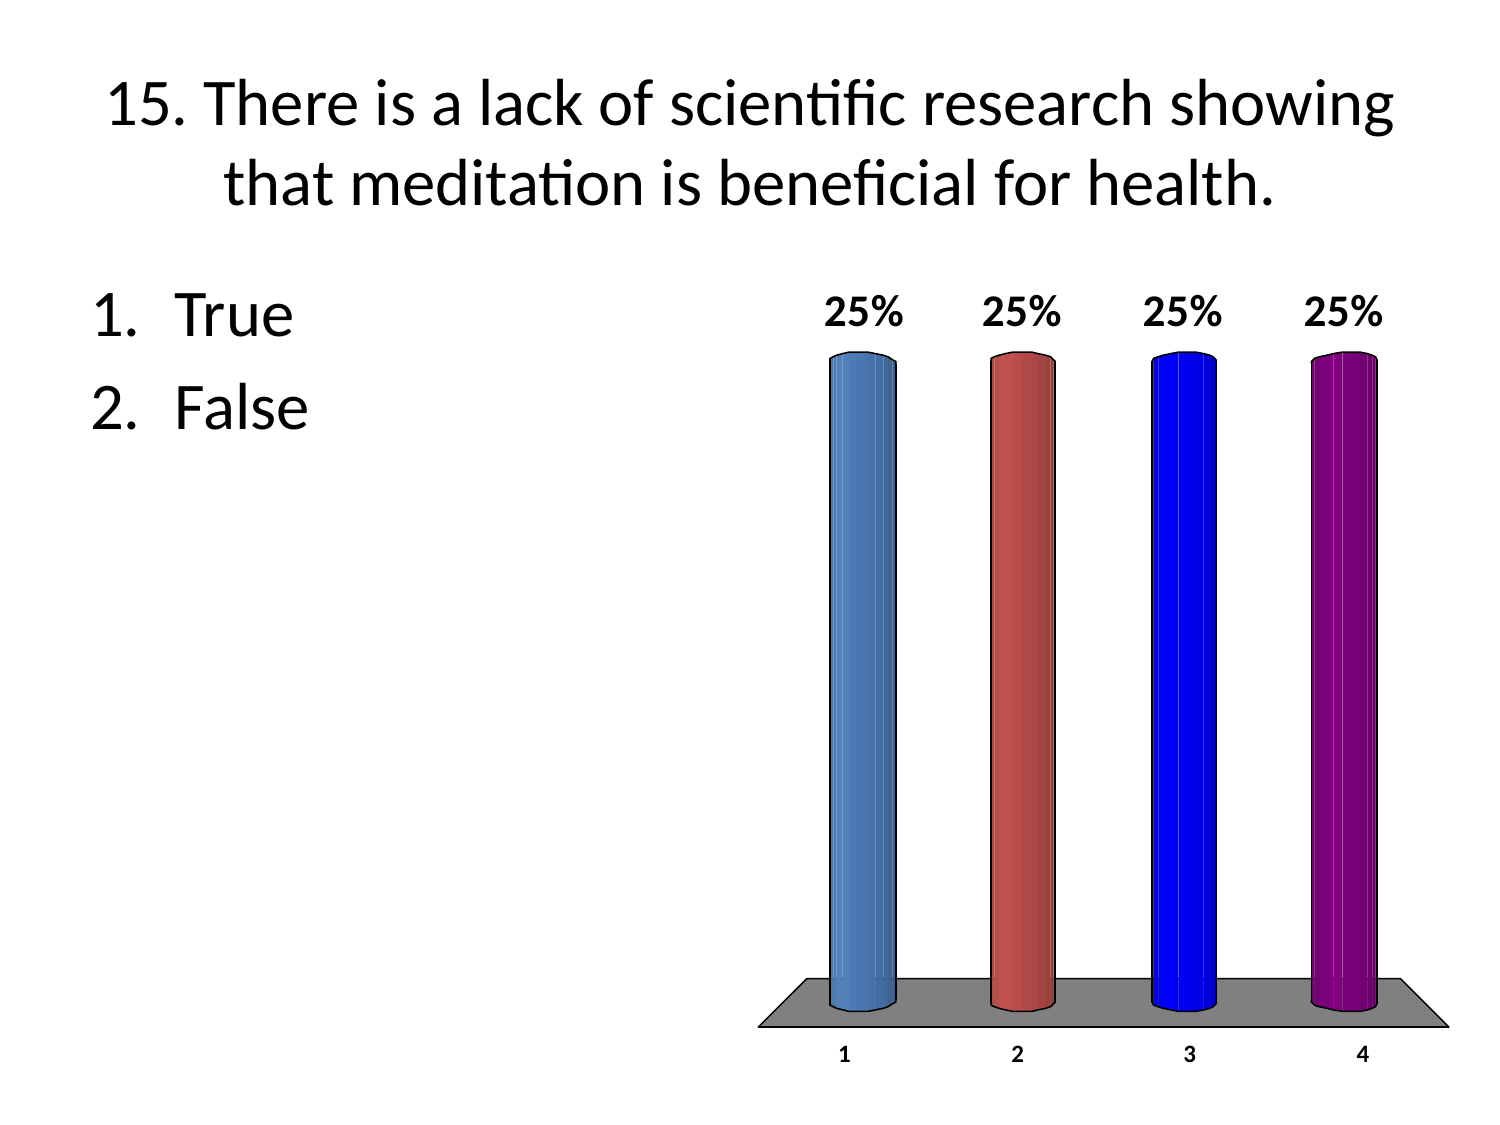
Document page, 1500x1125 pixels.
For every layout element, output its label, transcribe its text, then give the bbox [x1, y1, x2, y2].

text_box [739, 270, 1490, 1115]
list True False [75, 262, 750, 1005]
title 15. There is a lack of scientific research showing that meditation is beneficial for health. [75, 45, 1425, 233]
